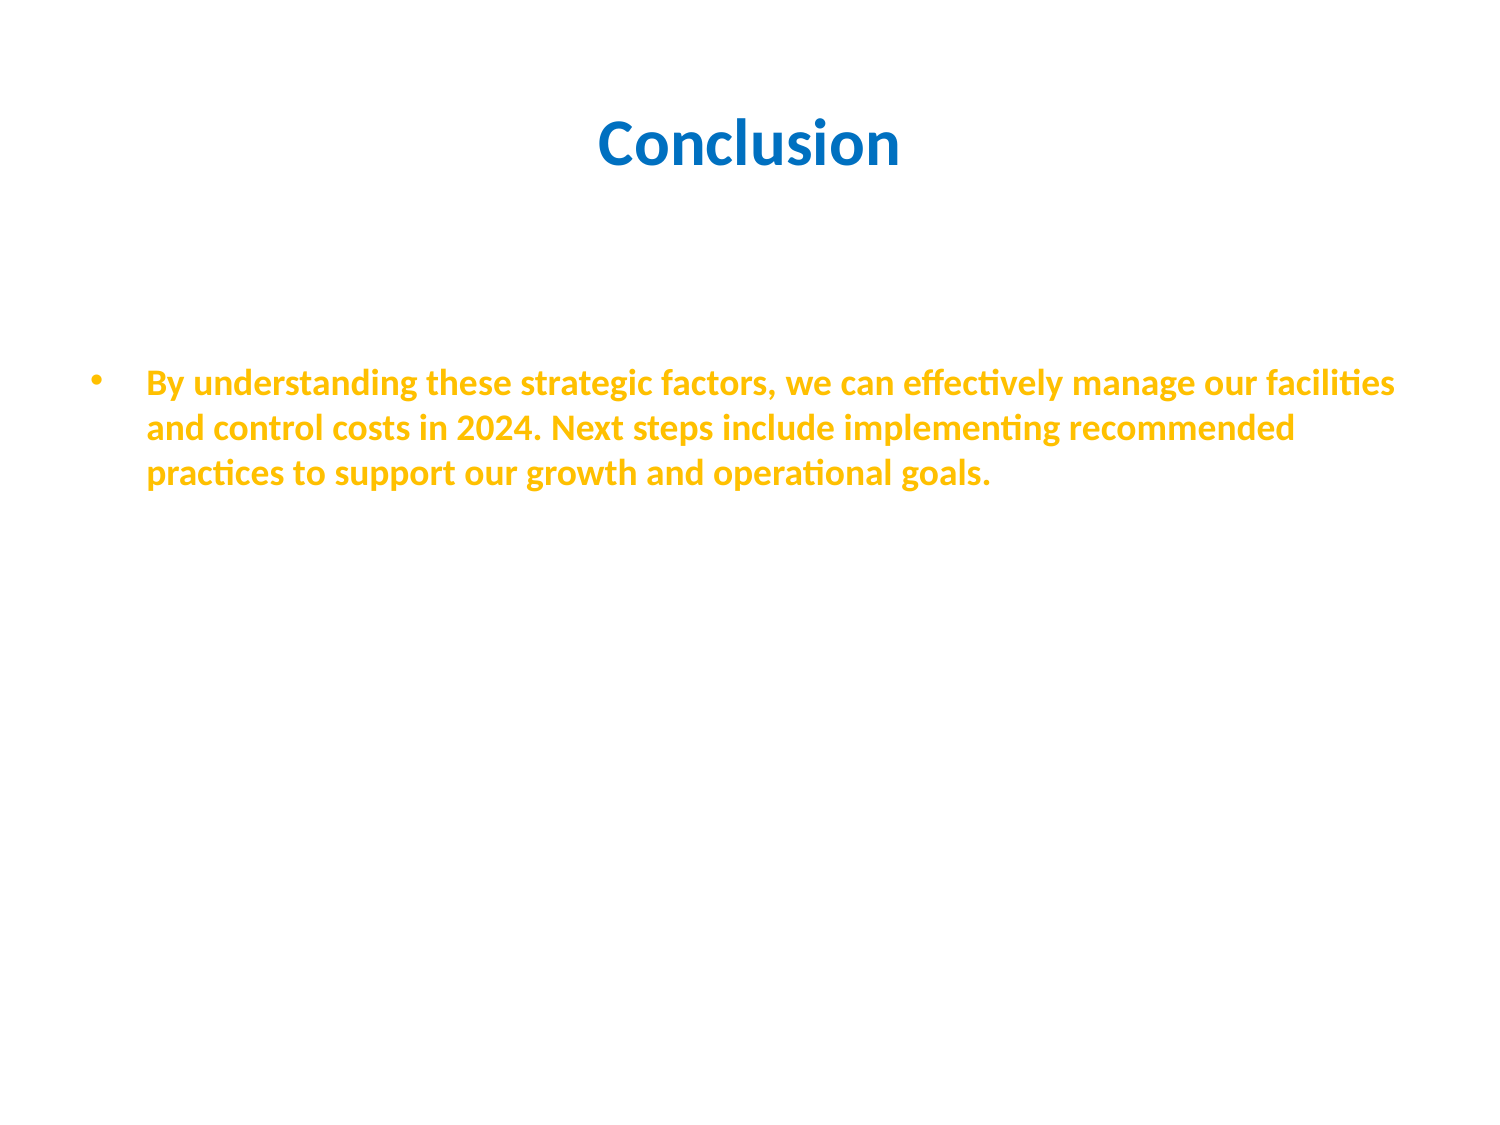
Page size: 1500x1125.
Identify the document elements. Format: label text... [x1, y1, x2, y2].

title Conclusion [75, 45, 1425, 233]
list By understanding these strategic factors, we can effectively manage our facilities and control costs in 2024. Next steps include implementing recommended practices to support our growth and operational goals. [75, 262, 1425, 1005]
